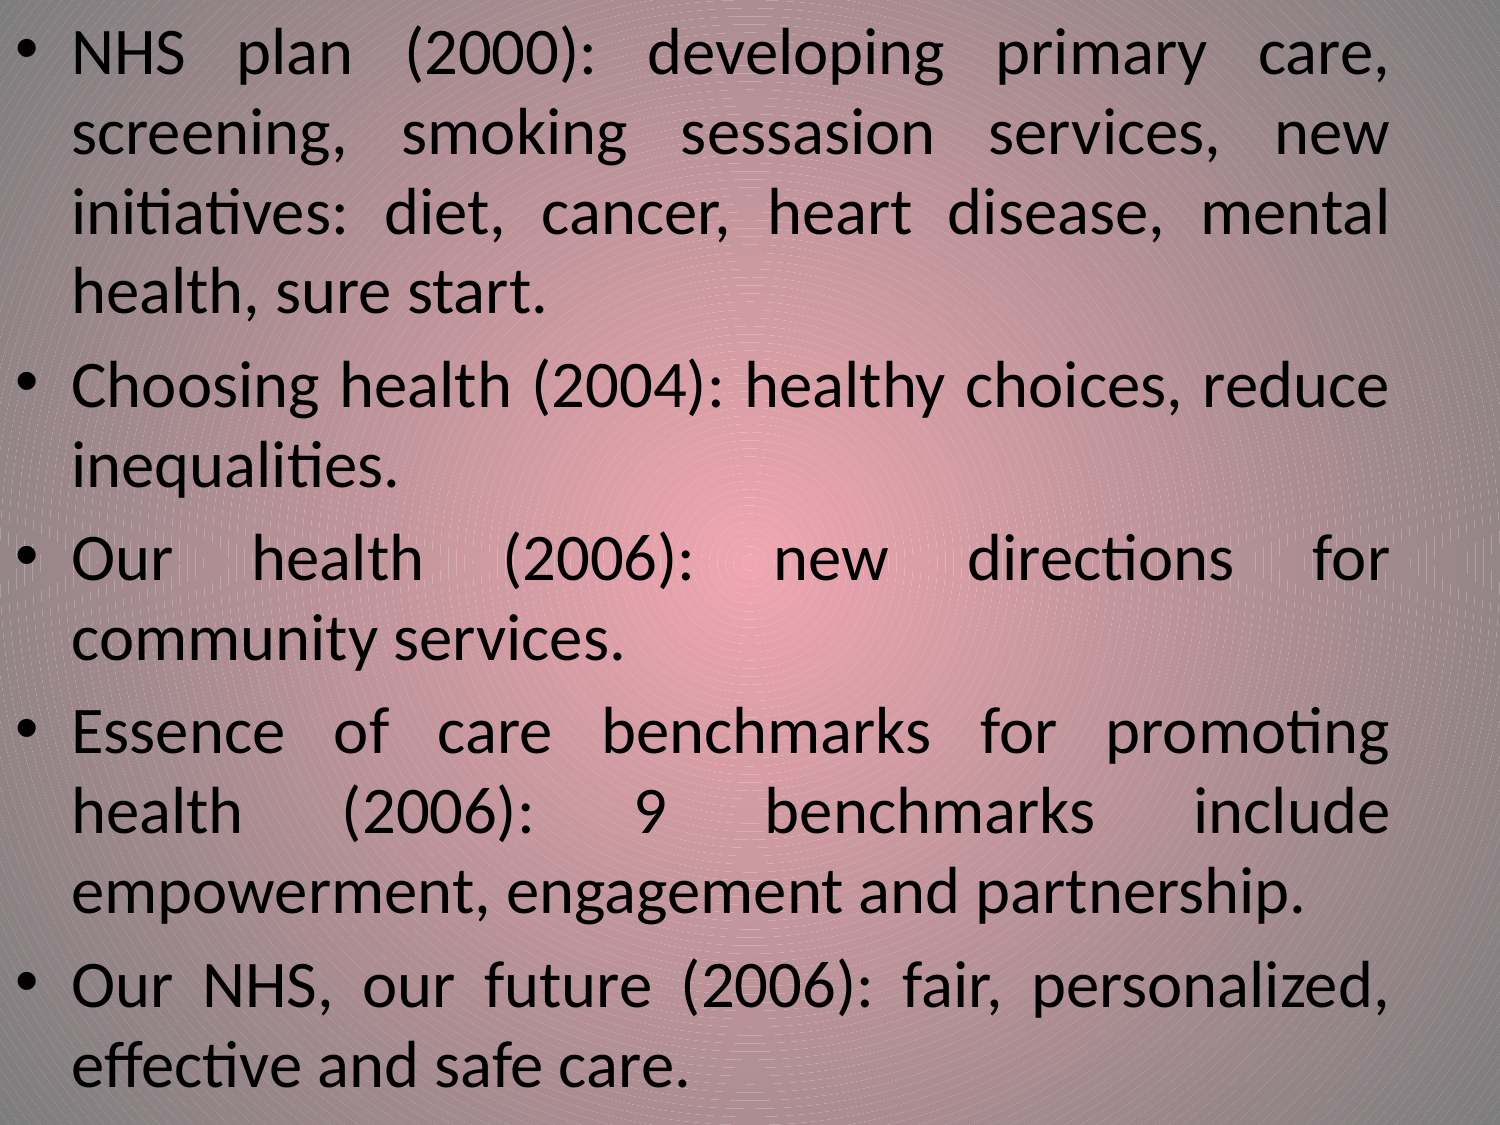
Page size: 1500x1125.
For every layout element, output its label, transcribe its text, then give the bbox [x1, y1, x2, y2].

list NHS plan (2000): developing primary care, screening, smoking sessasion services, new initiatives: diet, cancer, heart disease, mental health, sure start. Choosing health (2004): healthy choices, reduce inequalities. Our health (2006): new directions for community services. Essence of care benchmarks for promoting health (2006): 9 benchmarks include empowerment, engagement and partnership. Our NHS, our future (2006): fair, personalized, effective and safe care. [0, 0, 1407, 1125]
